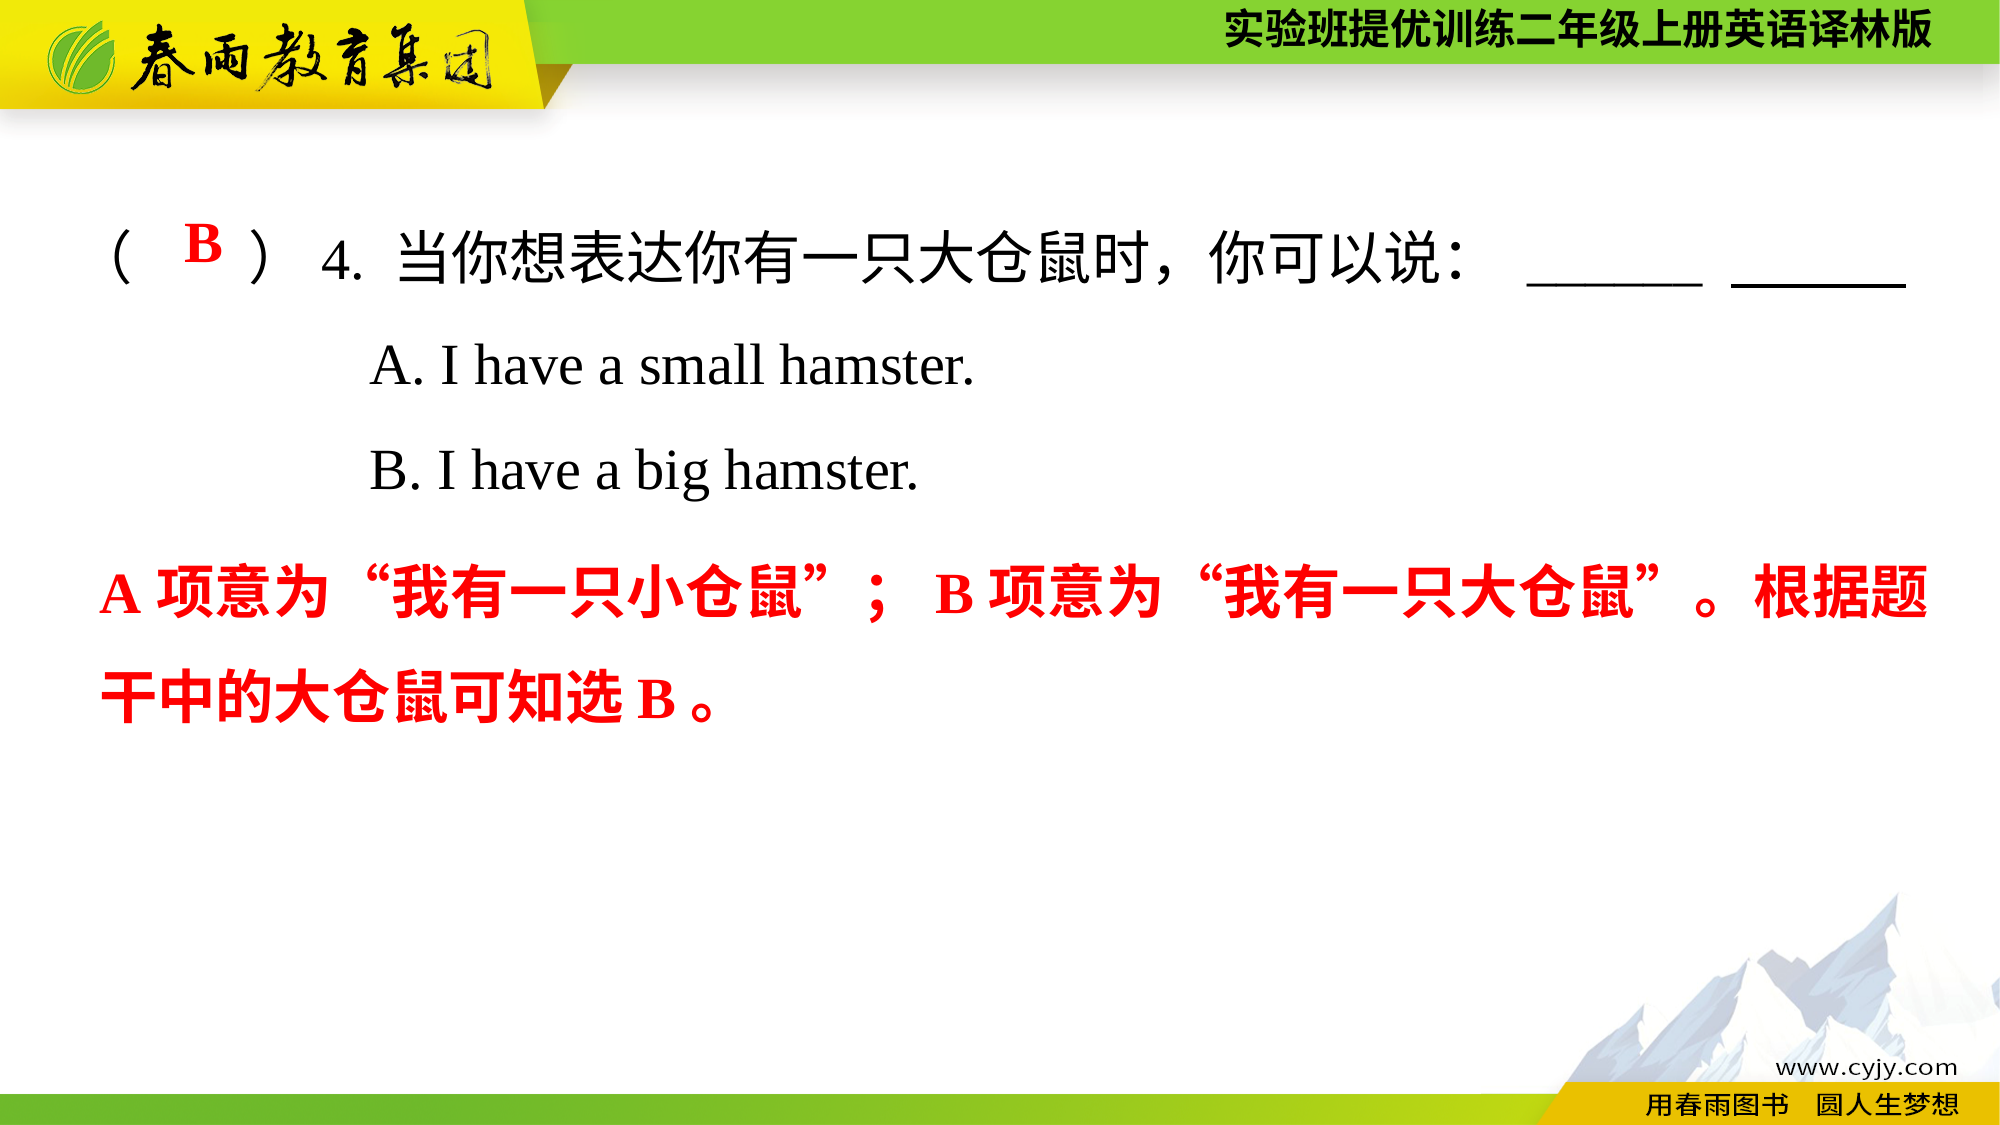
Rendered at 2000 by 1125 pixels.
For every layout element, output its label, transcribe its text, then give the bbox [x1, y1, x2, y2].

picture [0, 0, 2000, 1125]
list （ ）4. 当你想表达你有一只大仓鼠时，你可以说： ______ A. I have a small hamster. B. I have a big hamster. [59, 178, 1944, 512]
text_box B [169, 196, 238, 282]
text_box A项意为“我有一只小仓鼠”；B项意为“我有一只大仓鼠”。根据题干中的大仓鼠可知选B。 [84, 512, 1945, 738]
